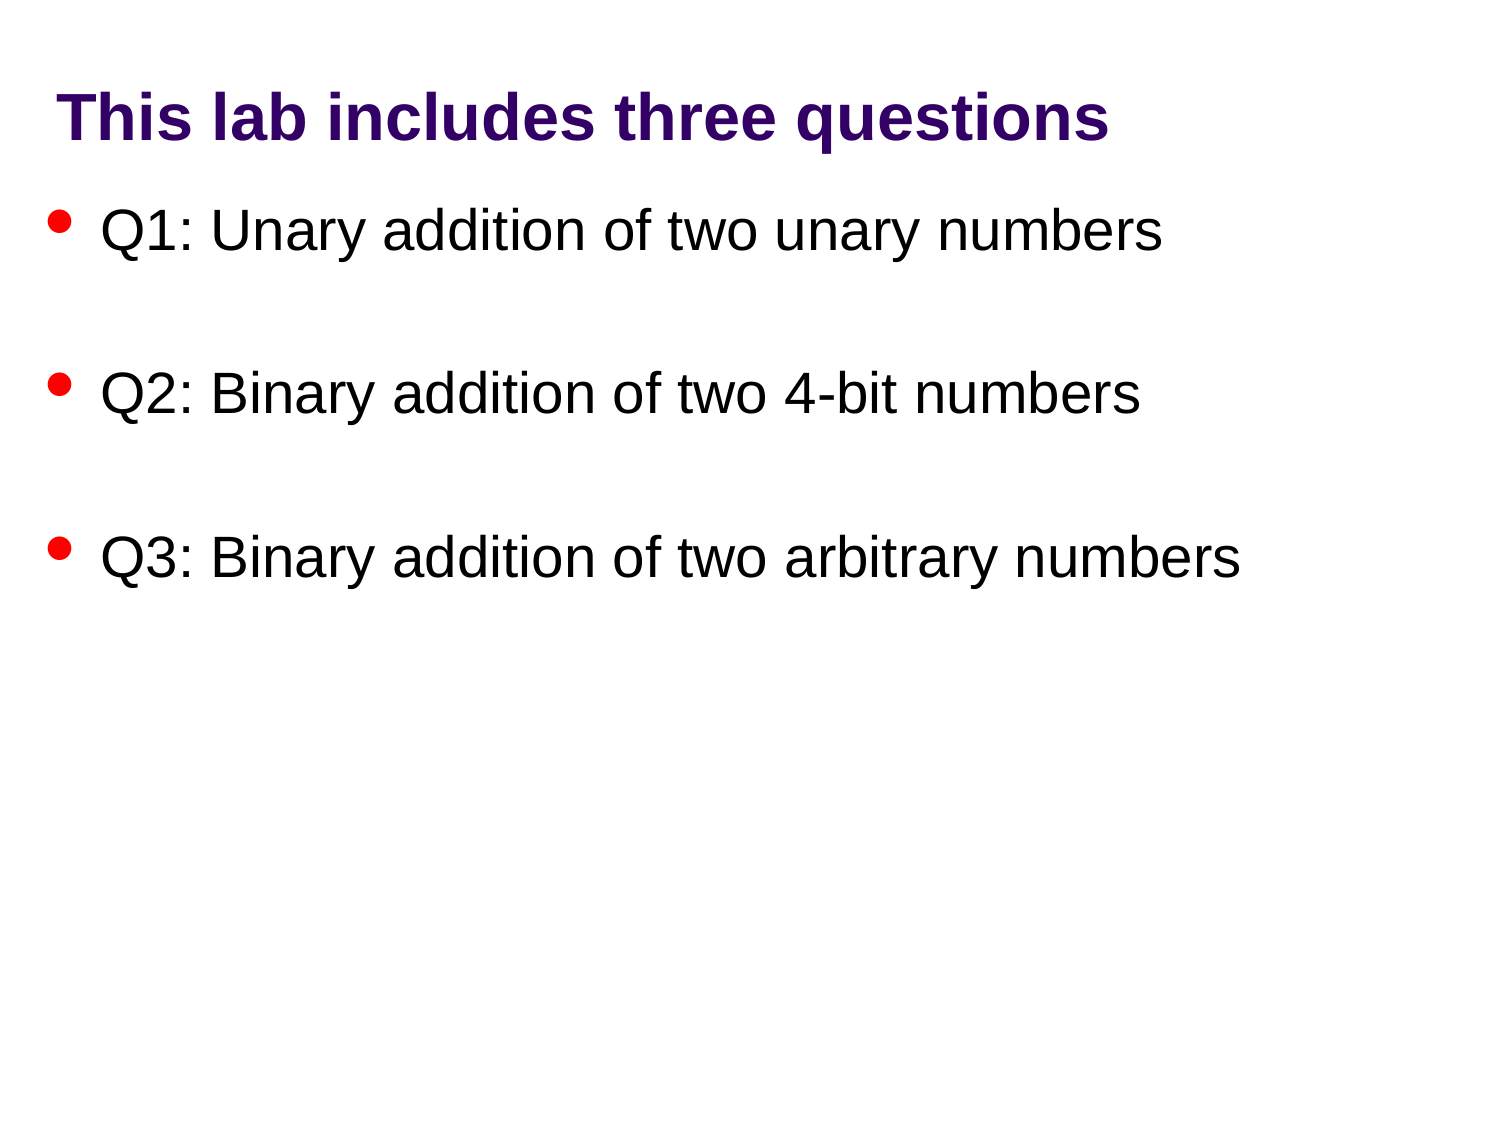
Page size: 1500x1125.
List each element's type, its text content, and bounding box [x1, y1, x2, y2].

title This lab includes three questions [41, 19, 1471, 162]
list Q1: Unary addition of two unary numbers Q2: Binary addition of two 4-bit numbers Q3: Binary addition of two arbitrary numbers [29, 184, 1483, 1083]
